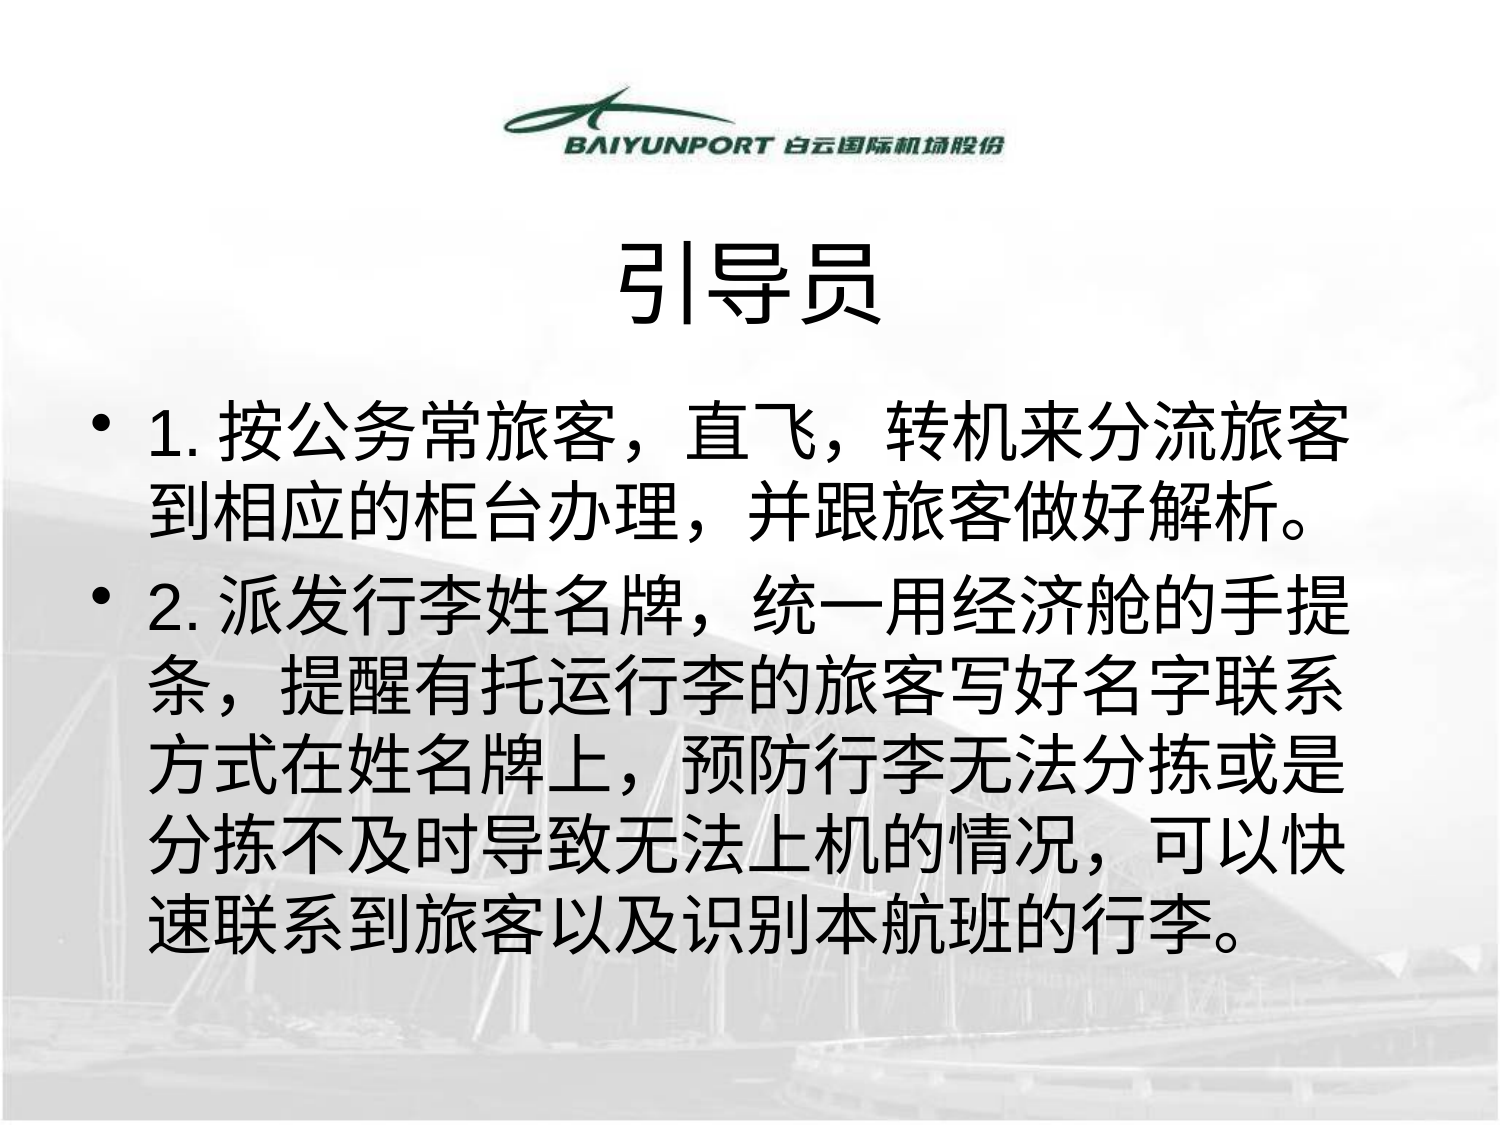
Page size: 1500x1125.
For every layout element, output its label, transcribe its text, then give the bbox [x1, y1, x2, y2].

picture [0, 0, 1500, 1125]
list 1.按公务常旅客，直飞，转机来分流旅客到相应的柜台办理，并跟旅客做好解析。 2.派发行李姓名牌，统一用经济舱的手提条，提醒有托运行李的旅客写好名字联系方式在姓名牌上，预防行李无法分拣或是分拣不及时导致无法上机的情况，可以快速联系到旅客以及识别本航班的行李。 [74, 382, 1426, 1125]
title 引导员 [74, 187, 1426, 376]
